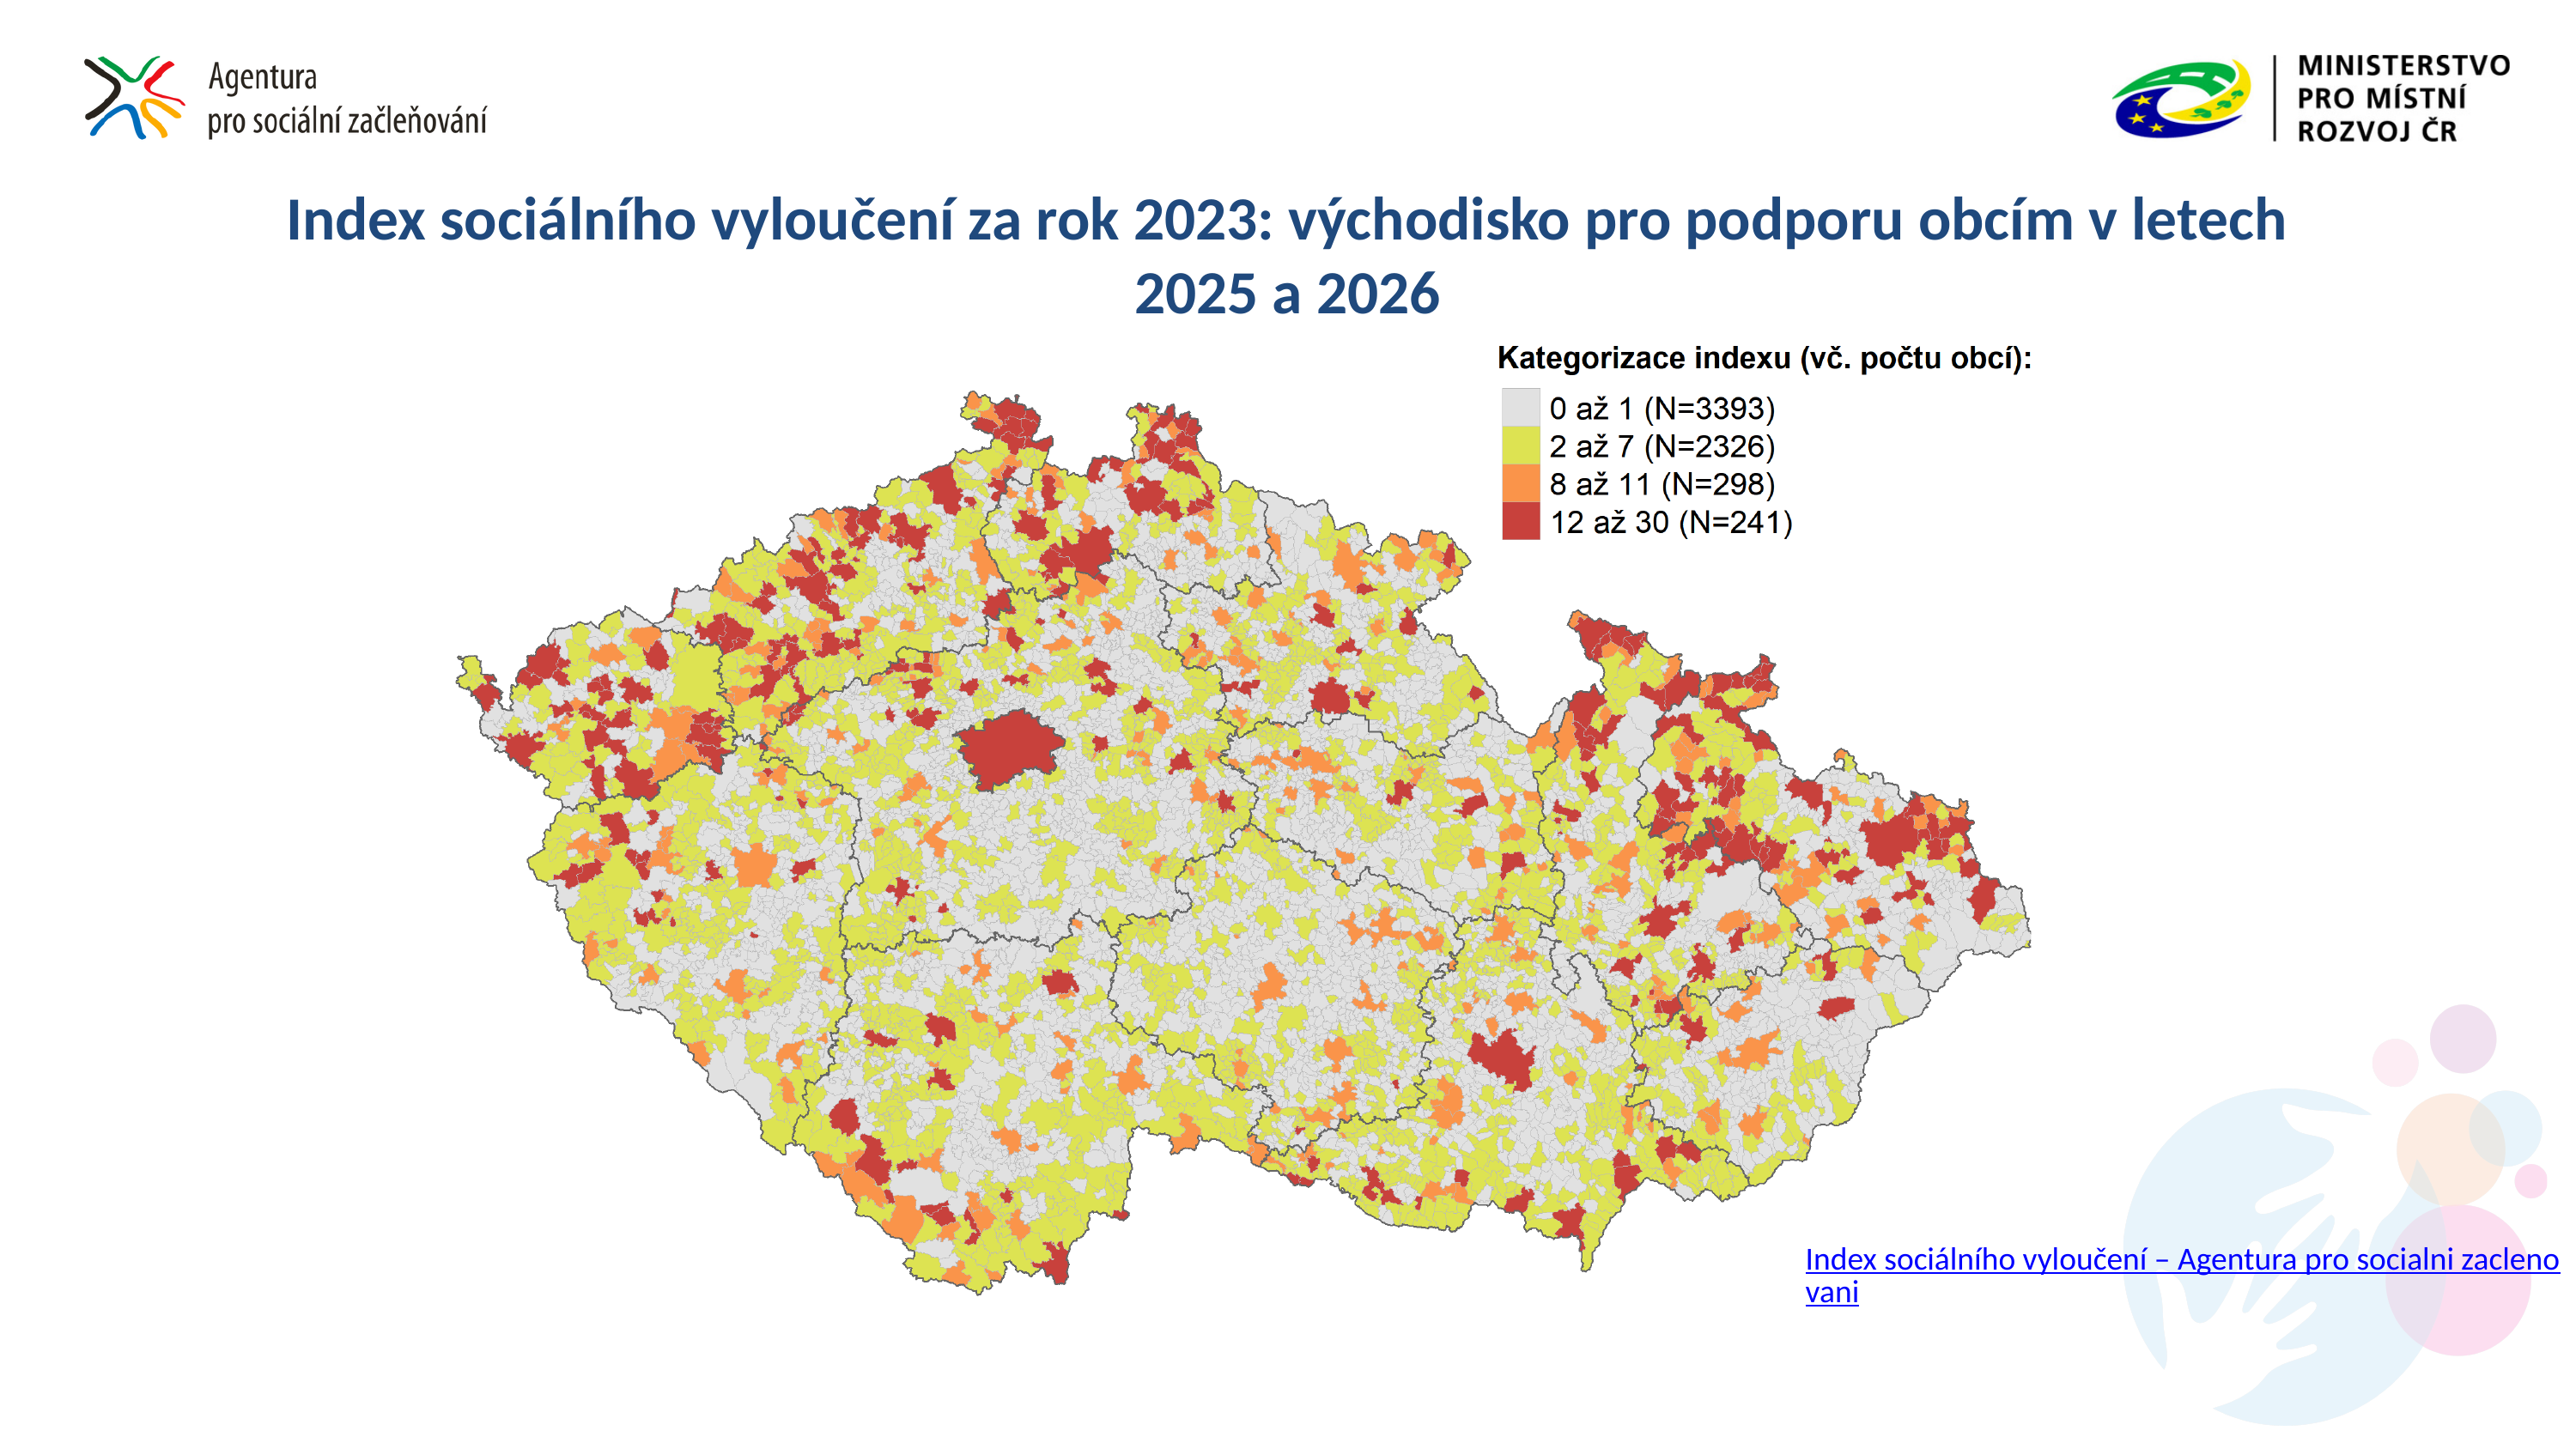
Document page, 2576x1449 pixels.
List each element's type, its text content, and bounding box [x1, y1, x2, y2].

title Index sociálního vyloučení za rok 2023: východisko pro podporu obcím v letech 2025 a 2026 [225, 171, 2351, 333]
text_box Index sociálního vyloučení – Agentura pro socialni zaclenovani [2034, 1231, 2576, 1283]
picture [66, 38, 505, 159]
picture [2111, 55, 2510, 142]
picture [455, 331, 2032, 1298]
